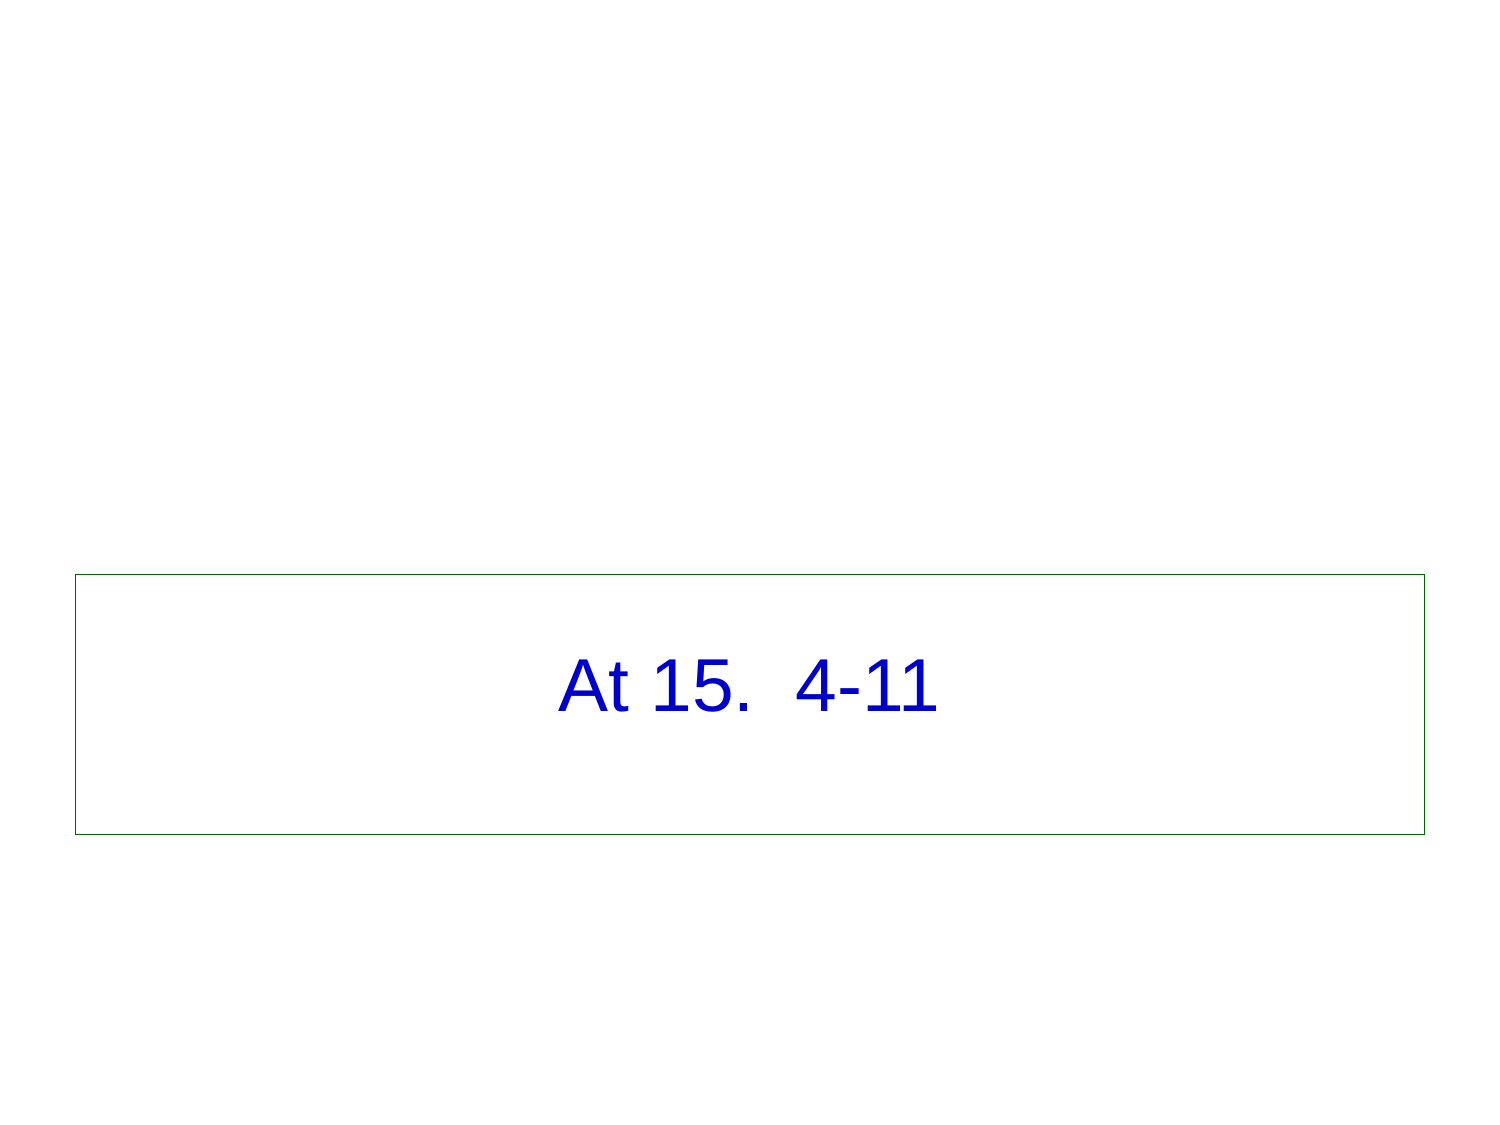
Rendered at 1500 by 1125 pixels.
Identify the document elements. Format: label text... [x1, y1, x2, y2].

list At 15. 4-11 [75, 574, 1425, 835]
